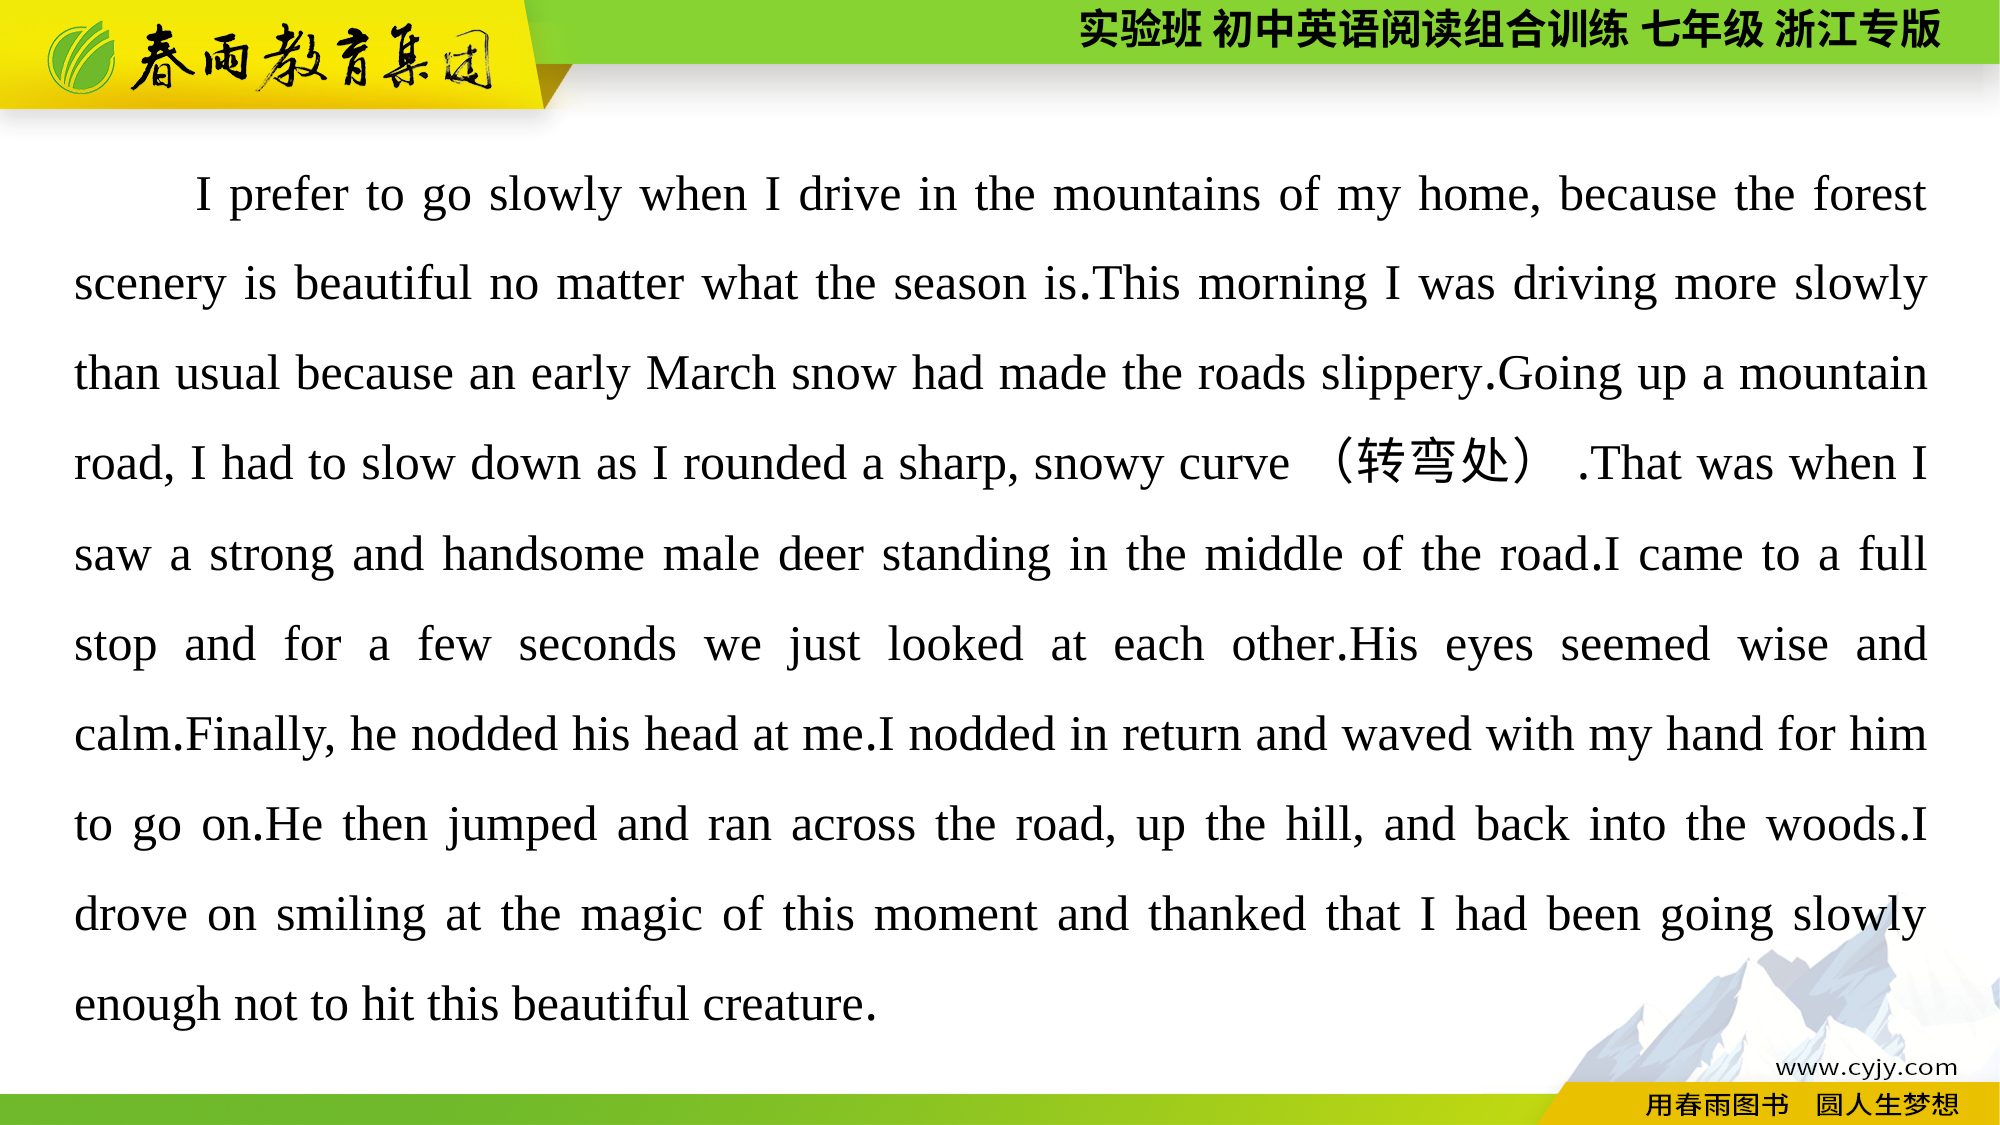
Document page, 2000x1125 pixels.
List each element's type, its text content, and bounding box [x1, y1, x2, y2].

picture [0, 0, 2000, 1125]
list I prefer to go slowly when I drive in the mountains of my home, because the forest scenery is beautiful no matter what the season is.This morning I was driving more slowly than usual because an early March snow had made the roads slippery.Going up a mountain road, I had to slow down as I rounded a sharp, snowy curve（转弯处）.That was when I saw a strong and handsome male deer standing in the middle of the road.I came to a full stop and for a few seconds we just looked at each other.His eyes seemed wise and calm.Finally, he nodded his head at me.I nodded in return and waved with my hand for him to go on.He then jumped and ran across the road, up the hill, and back into the woods.I drove on smiling at the magic of this moment and thanked that I had been going slowly enough not to hit this beautiful creature. [59, 122, 1944, 1035]
